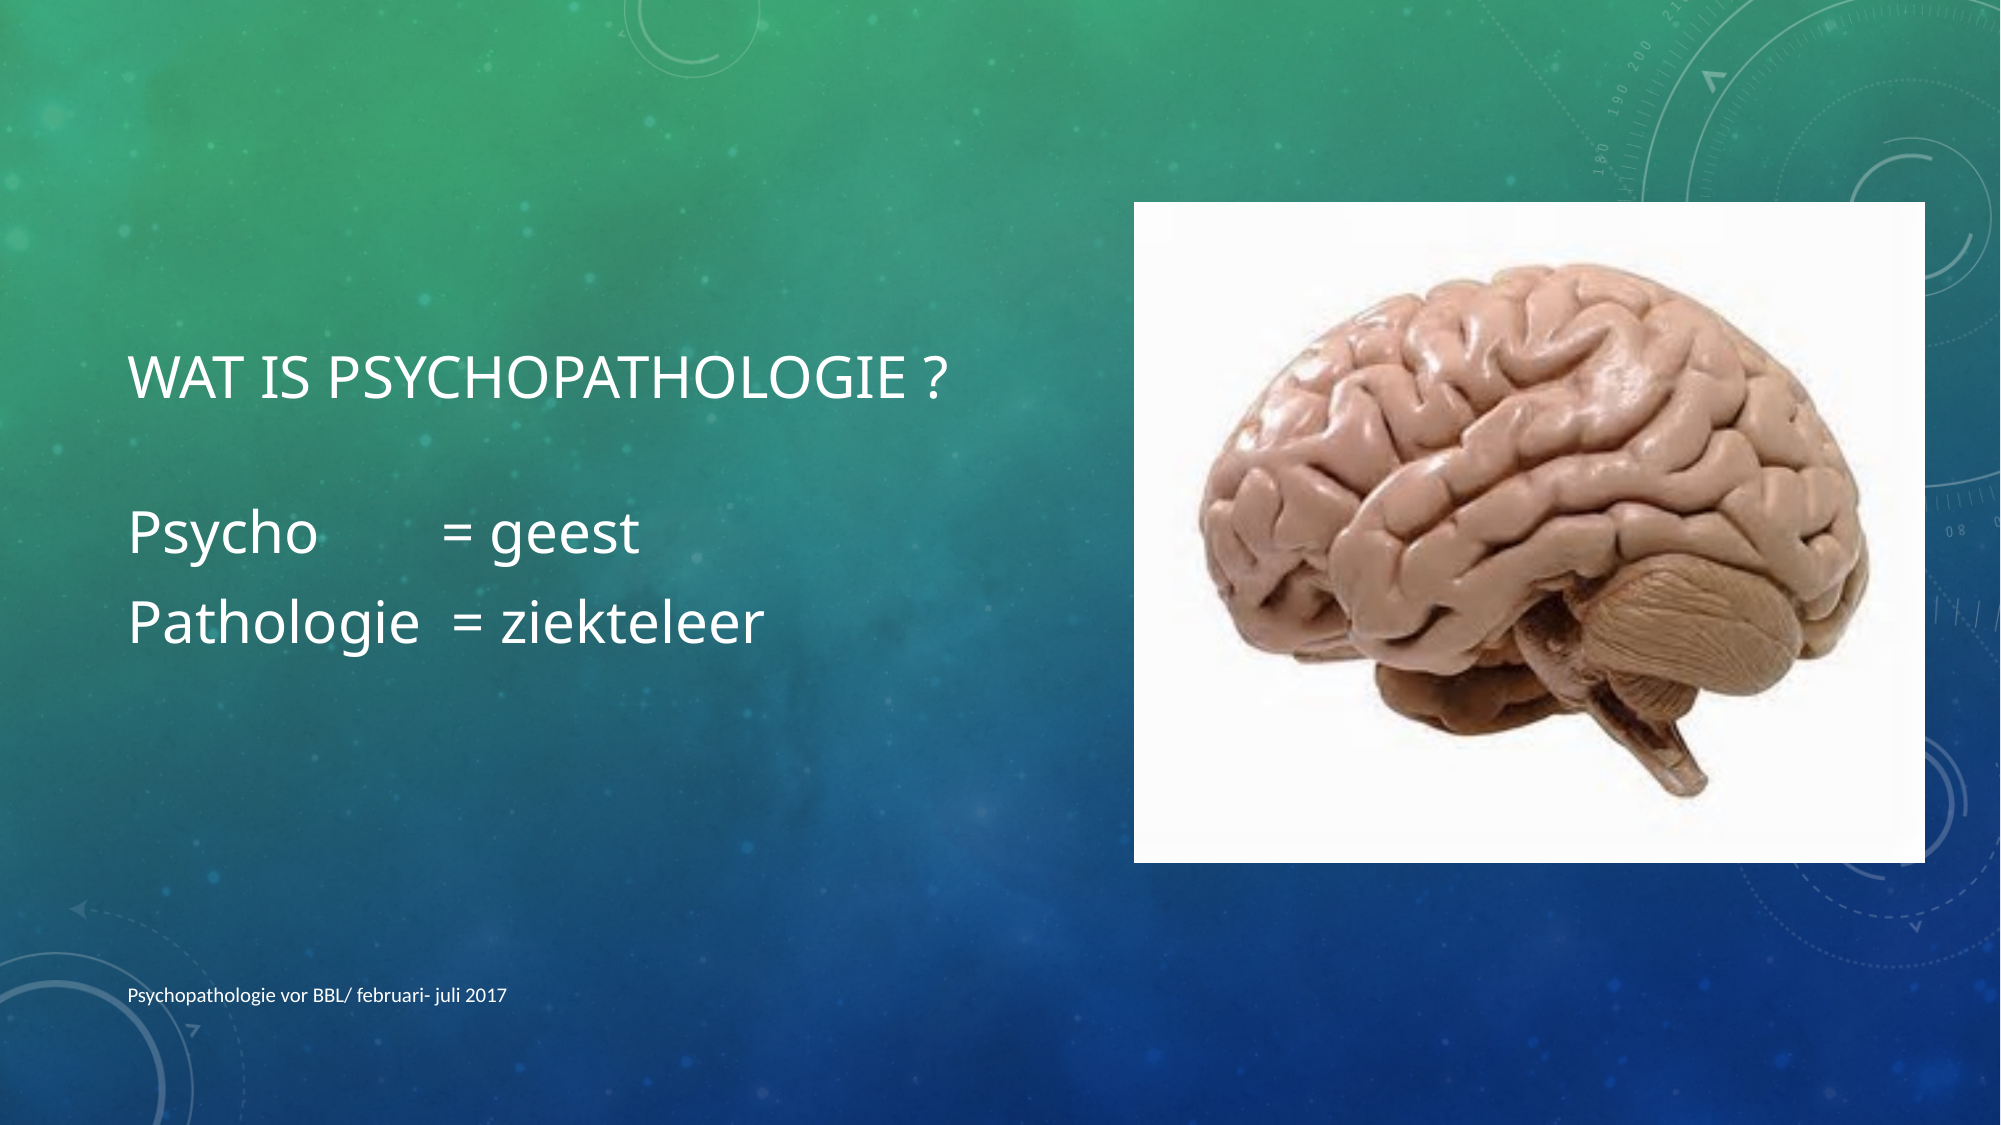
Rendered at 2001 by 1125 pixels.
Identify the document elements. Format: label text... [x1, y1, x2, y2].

title Wat is Psychopathologie ? [112, 262, 1124, 487]
list Psycho = geest Pathologie = ziekteleer [112, 487, 1124, 788]
picture [0, 0, 2001, 1125]
footer Psychopathologie vor BBL/ februari- juli 2017 [112, 963, 1397, 1025]
